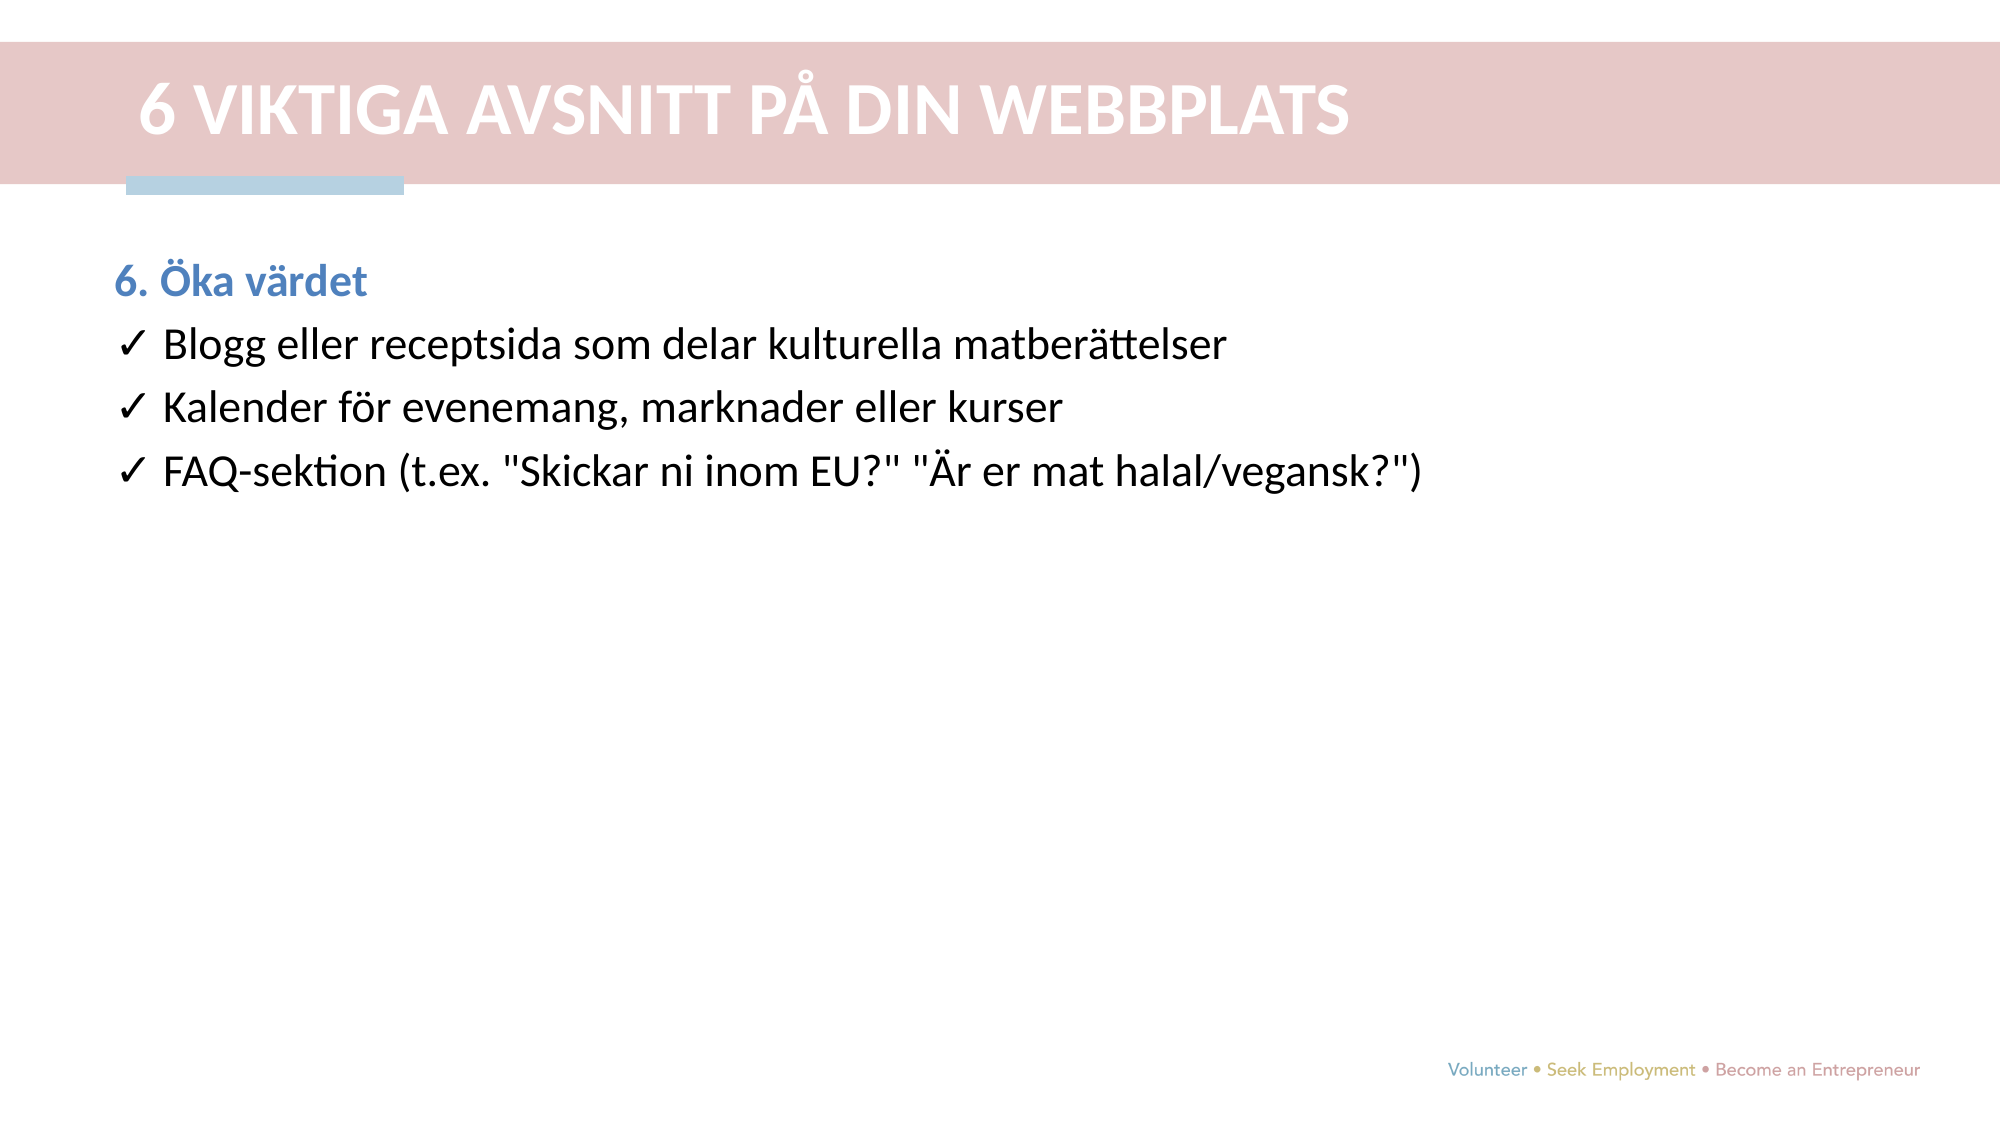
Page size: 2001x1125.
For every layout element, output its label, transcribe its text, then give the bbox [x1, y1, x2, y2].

picture [1418, 1046, 1971, 1103]
text_box 6. Öka värdet ✓ Blogg eller receptsida som delar kulturella matberättelser ✓ Kalender för evenemang, marknader eller kurser ✓ FAQ-sektion (t.ex. "Skickar ni inom EU?" "Är er mat halal/vegansk?") [99, 235, 1890, 503]
text_box [52, 223, 1869, 699]
list 6 VIKTIGA AVSNITT PÅ DIN WEBBPLATS [123, 51, 1913, 170]
